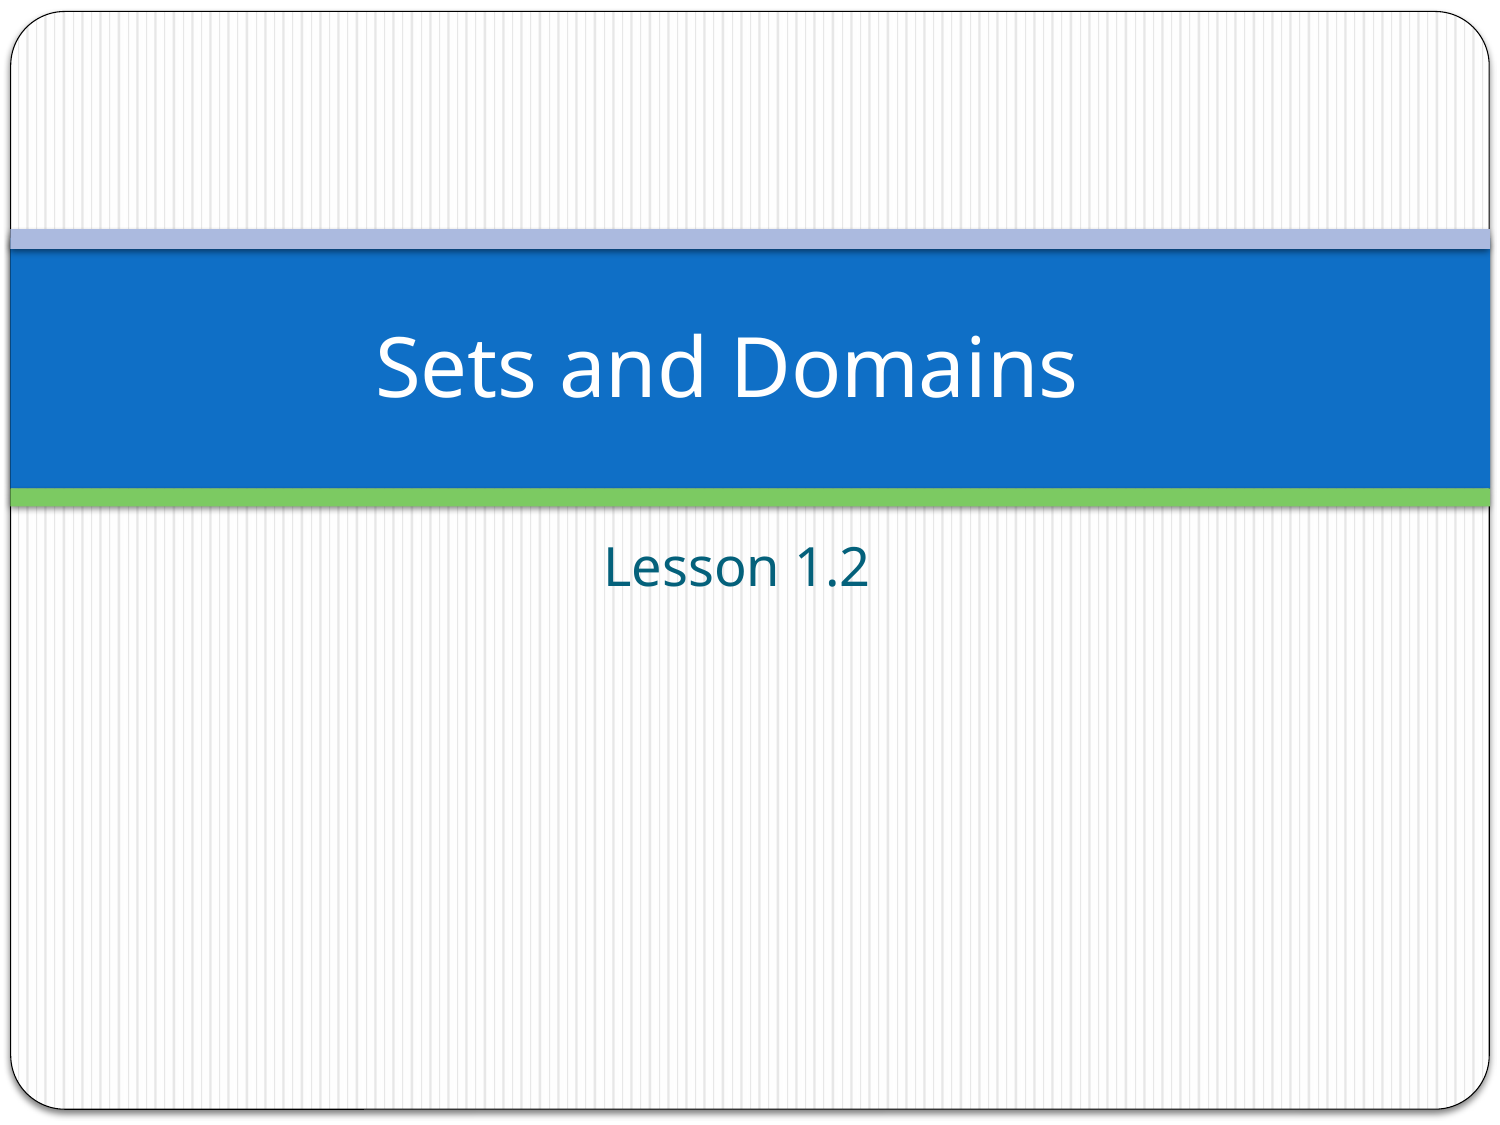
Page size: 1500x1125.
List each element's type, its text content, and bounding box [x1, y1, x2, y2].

subtitle Lesson 1.2 [212, 525, 1263, 788]
title Sets and Domains [75, 247, 1425, 489]
